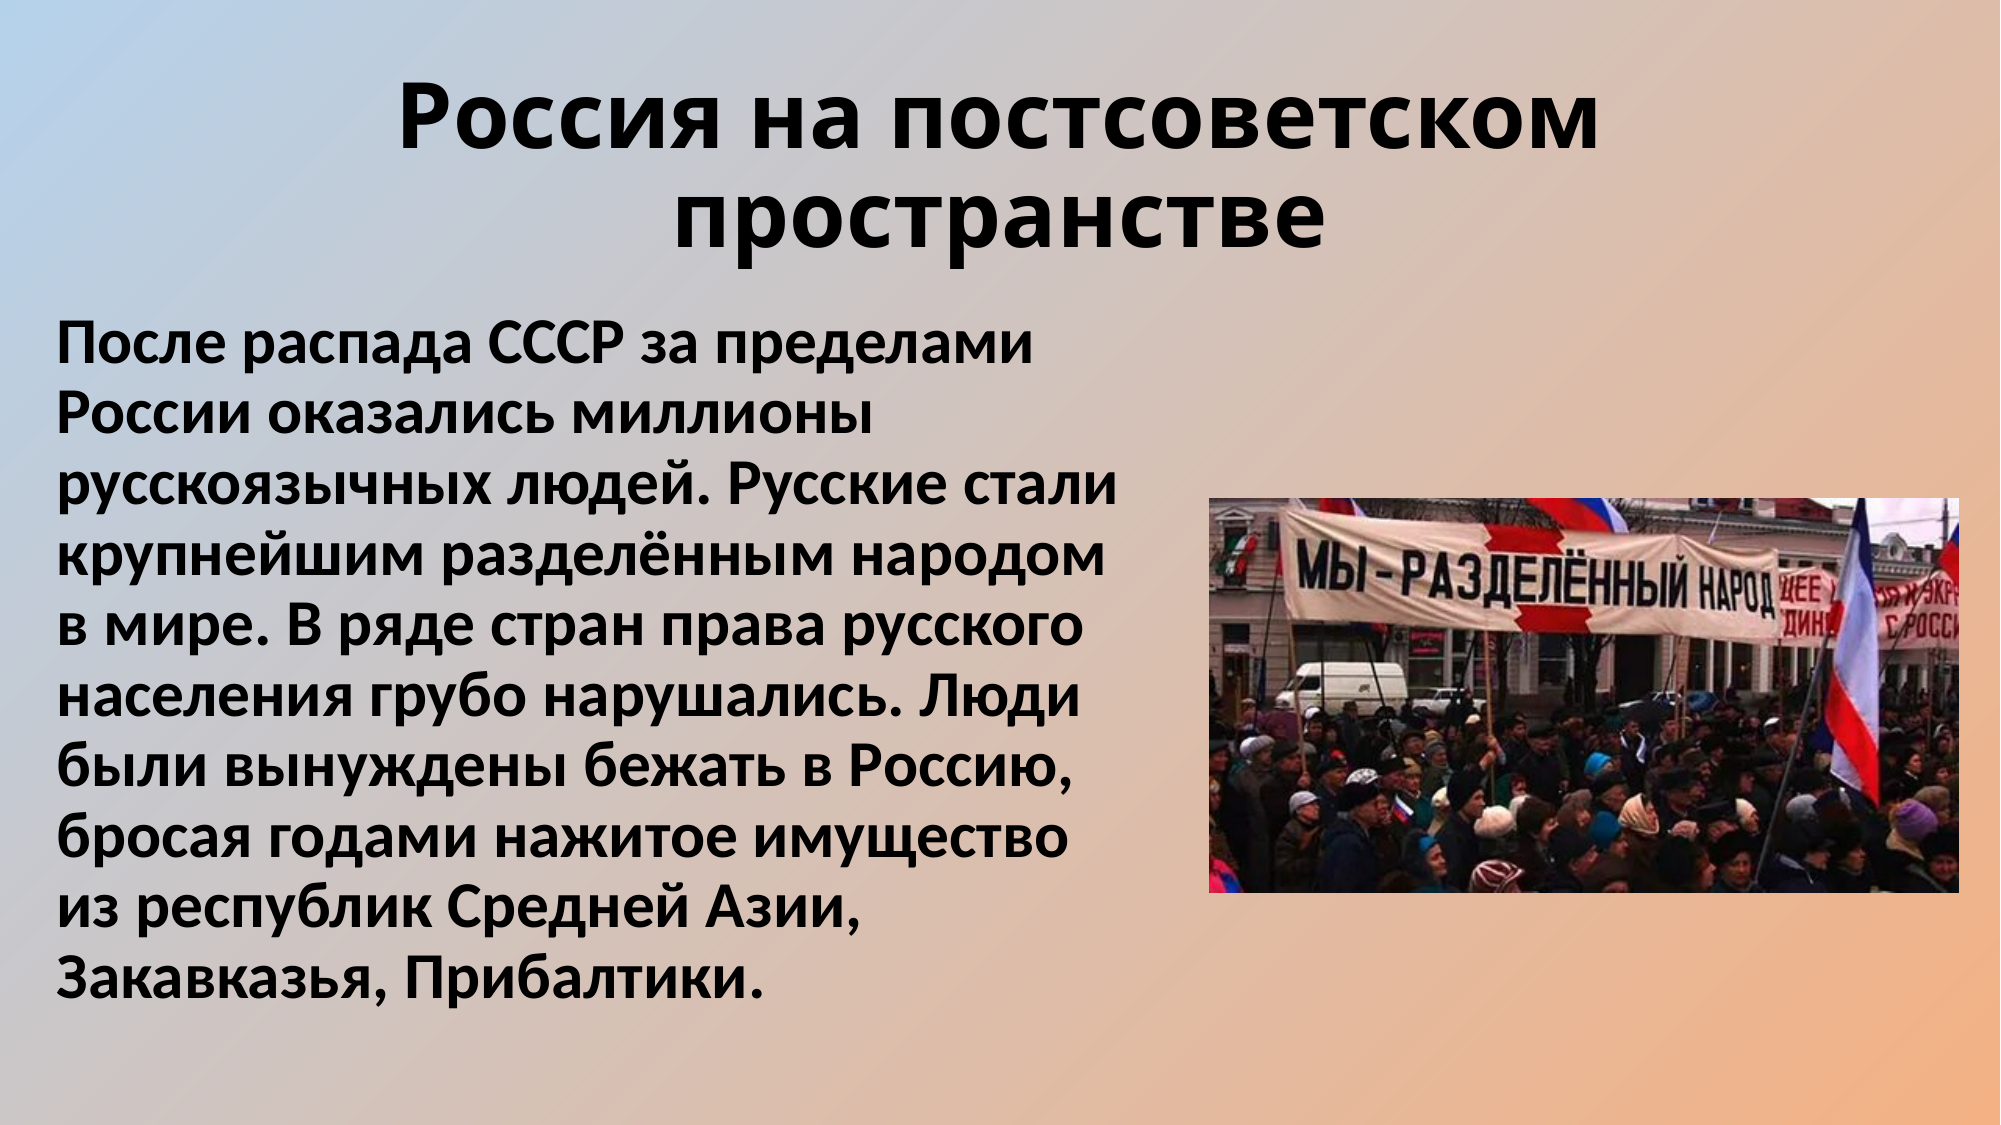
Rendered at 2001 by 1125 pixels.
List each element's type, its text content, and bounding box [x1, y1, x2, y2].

list После распада СССР за пределами России оказались миллионы русскоязычных людей. Русские стали крупнейшим разделённым народом в мире. В ряде стран права русского населения грубо нарушались. Люди были вынуждены бежать в Россию, бросая годами нажитое имущество из республик Средней Азии, Закавказья, Прибалтики. [41, 299, 1146, 1092]
title Россия на постсоветском пространстве [41, 59, 1959, 278]
picture [1208, 498, 1959, 893]
